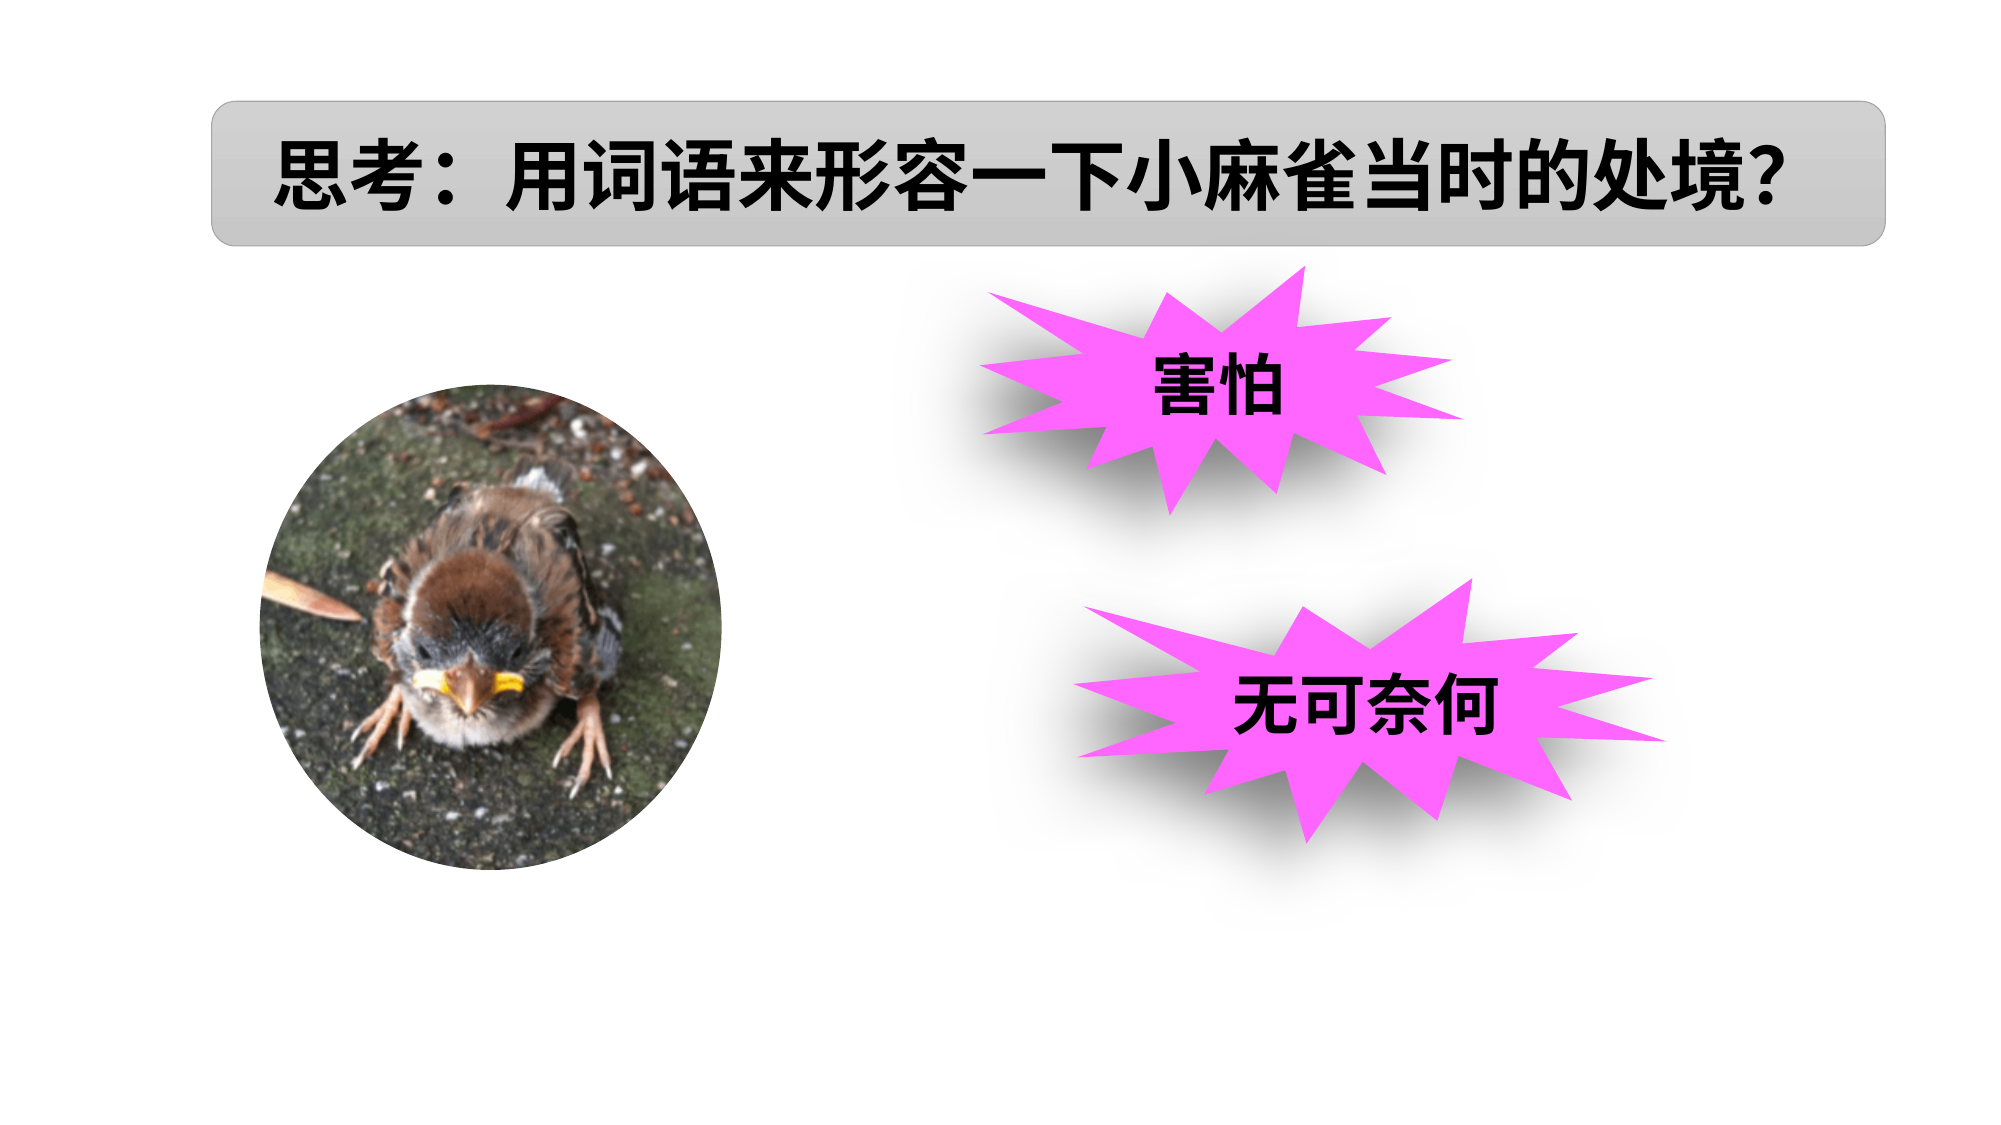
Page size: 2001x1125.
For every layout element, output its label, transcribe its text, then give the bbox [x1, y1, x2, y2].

text_box 思考：用词语来形容一下小麻雀当时的处境？ [211, 100, 1886, 247]
text_box 无可奈何 [1072, 575, 1668, 847]
picture [259, 384, 722, 870]
text_box 害怕 [975, 263, 1465, 519]
